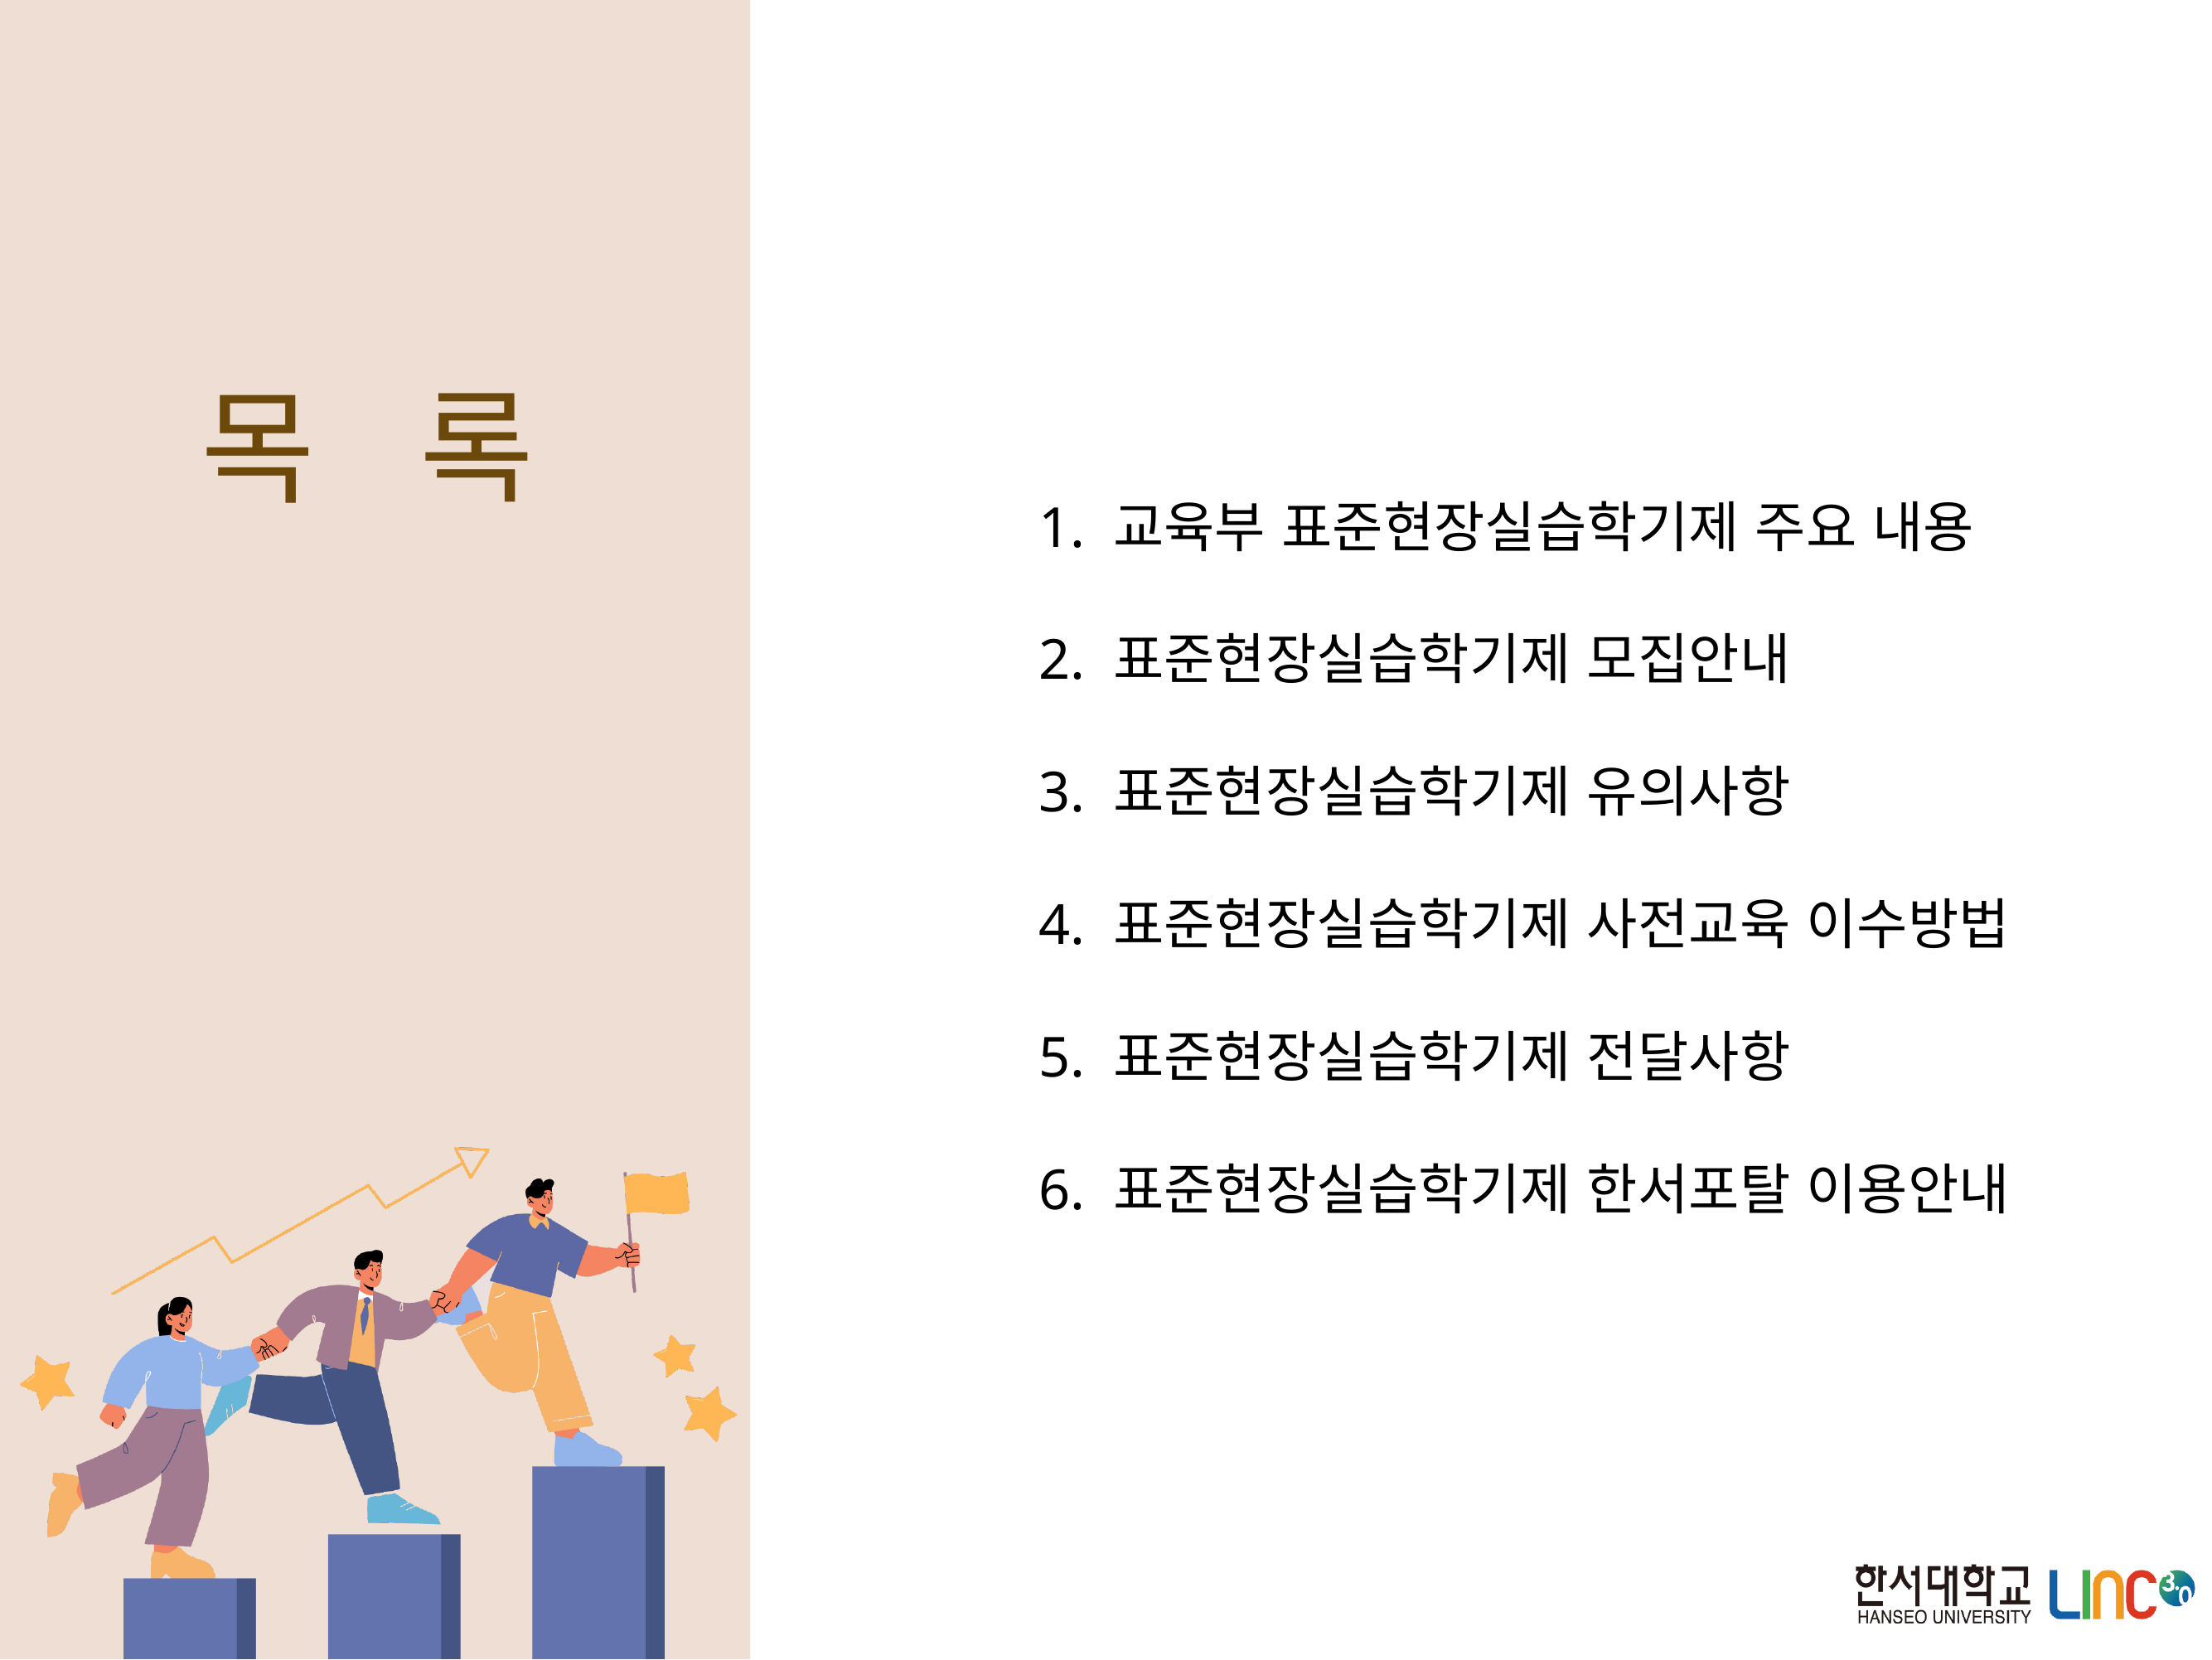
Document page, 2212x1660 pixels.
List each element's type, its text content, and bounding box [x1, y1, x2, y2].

text_box 목 록 [189, 363, 582, 525]
picture [1845, 1547, 2205, 1638]
text_box [0, 0, 752, 1095]
text_box 1. 교육부 표준현장실습학기제 주요 내용 2. 표준현장실습학기제 모집안내 3. 표준현장실습학기제 유의사항 4. 표준현장실습학기제 사전교육 이수방법 5. 표준현장실습학기제 전달사항 6. 표준현장실습학기제 한서포탈 이용안내 [1026, 419, 2024, 1360]
picture [0, 1096, 794, 1659]
